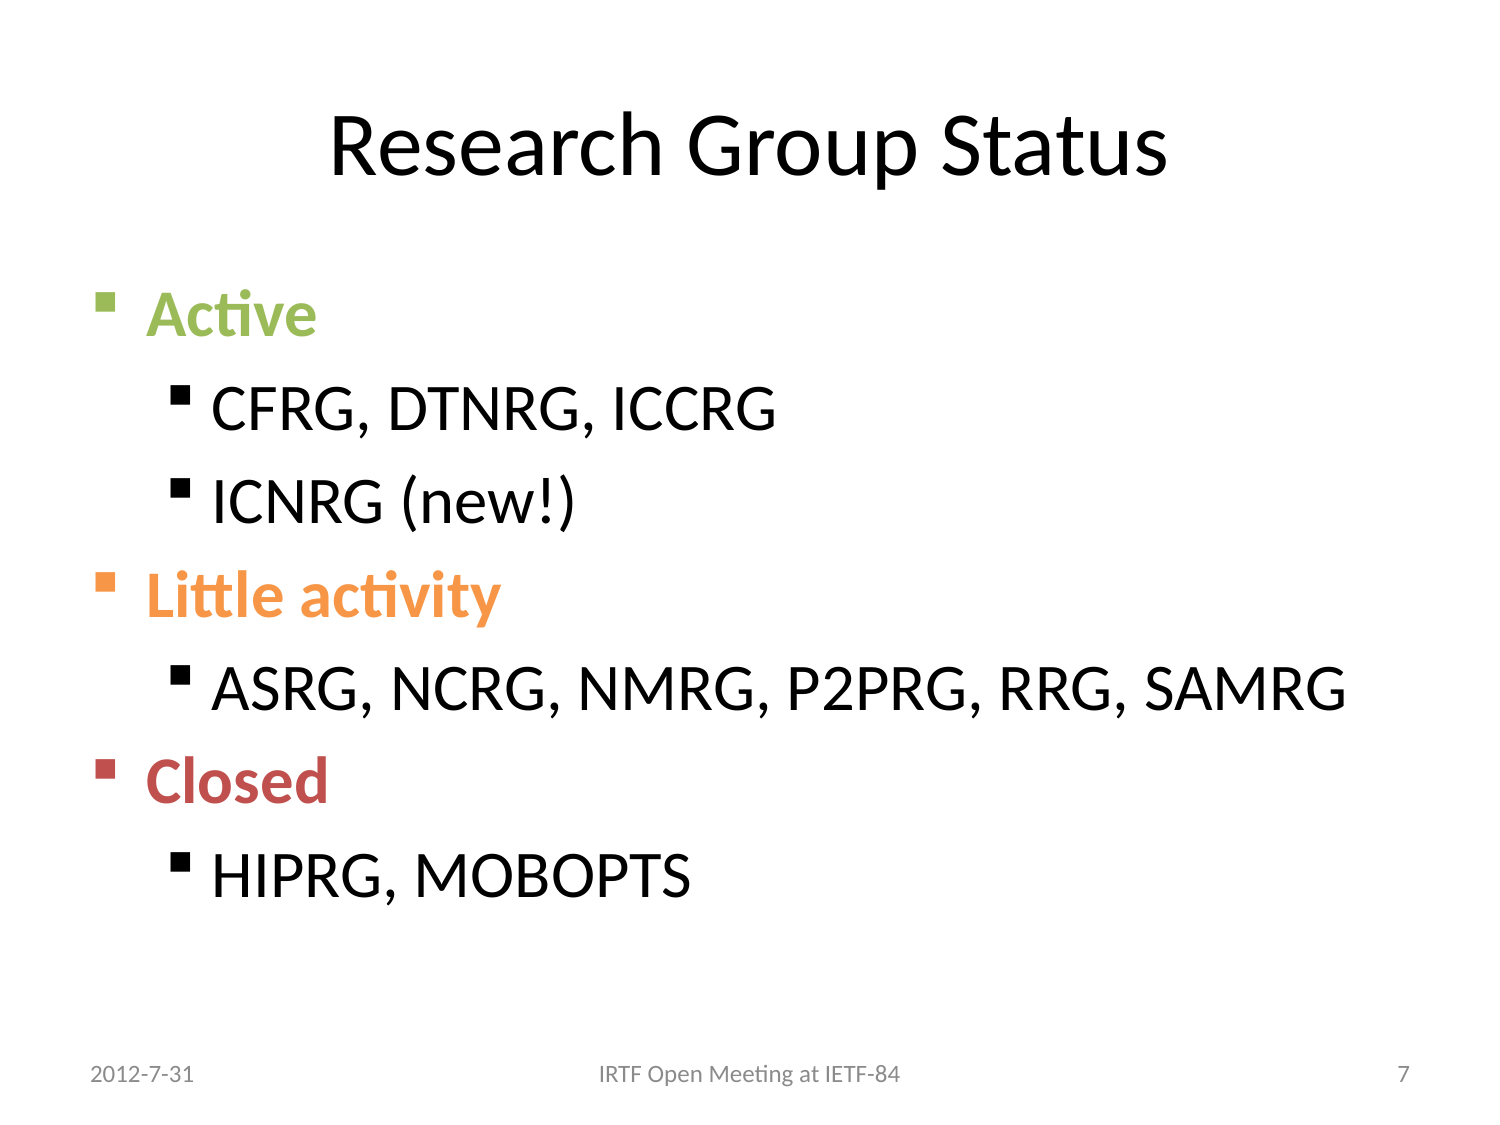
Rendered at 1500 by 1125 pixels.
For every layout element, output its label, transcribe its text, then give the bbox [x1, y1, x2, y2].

title Research Group Status [75, 45, 1425, 233]
footer IRTF Open Meeting at IETF-84 [512, 1042, 988, 1103]
list Active CFRG, DTNRG, ICCRG ICNRG (new!) Little activity ASRG, NCRG, NMRG, P2PRG, RRG, SAMRG Closed HIPRG, MOBOPTS [75, 262, 1425, 1005]
slide_number 7 [1074, 1042, 1425, 1103]
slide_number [75, 1042, 425, 1103]
